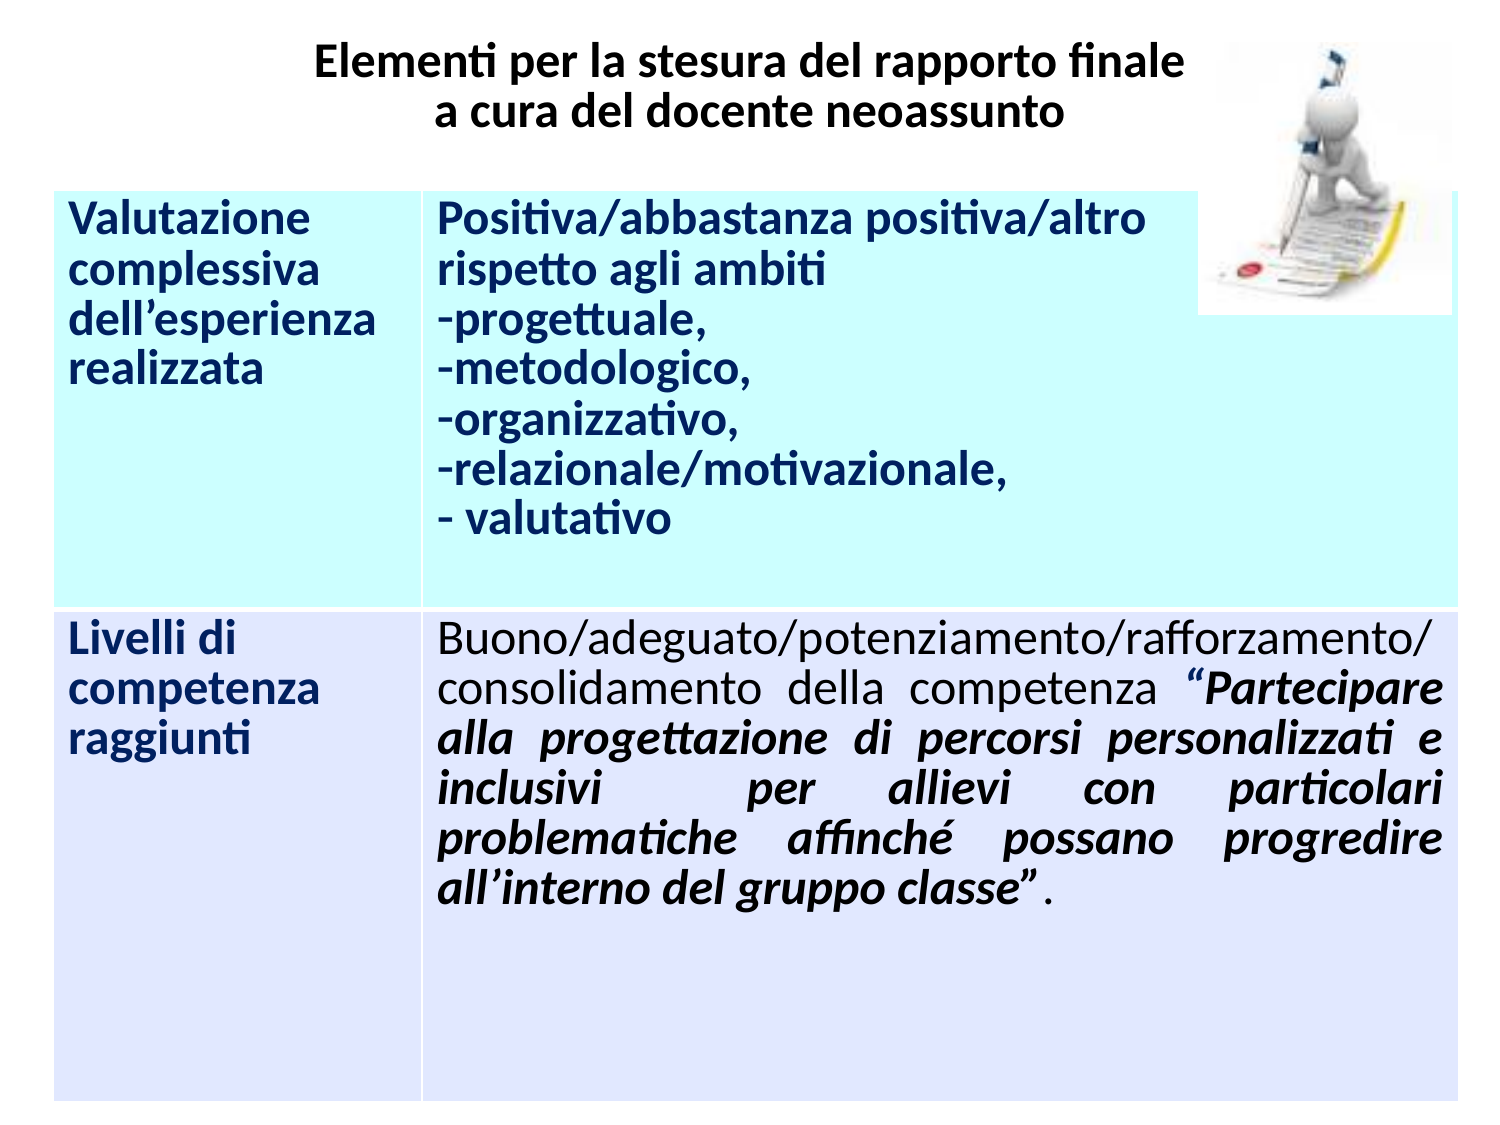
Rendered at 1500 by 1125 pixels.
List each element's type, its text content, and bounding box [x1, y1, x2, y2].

title Elementi per la stesura del rapporto finale a cura del docente neoassunto [75, 7, 1425, 173]
table_header Positiva/abbastanza positiva/altro rispetto agli ambiti progettuale, metodologico, organizzativo, relazionale/motivazionale, valutativo [423, 191, 1458, 607]
table_cell Livelli di competenza raggiunti [54, 612, 421, 1101]
table_header Valutazione complessiva dell’esperienza realizzata [54, 191, 421, 607]
picture [1198, 42, 1452, 315]
table_cell Buono/adeguato/potenziamento/rafforzamento/ consolidamento della competenza “Partecipare alla progettazione di percorsi personalizzati e inclusivi per allievi con particolari problematiche affinché possano progredire all’interno del gruppo classe”. [423, 612, 1458, 1101]
